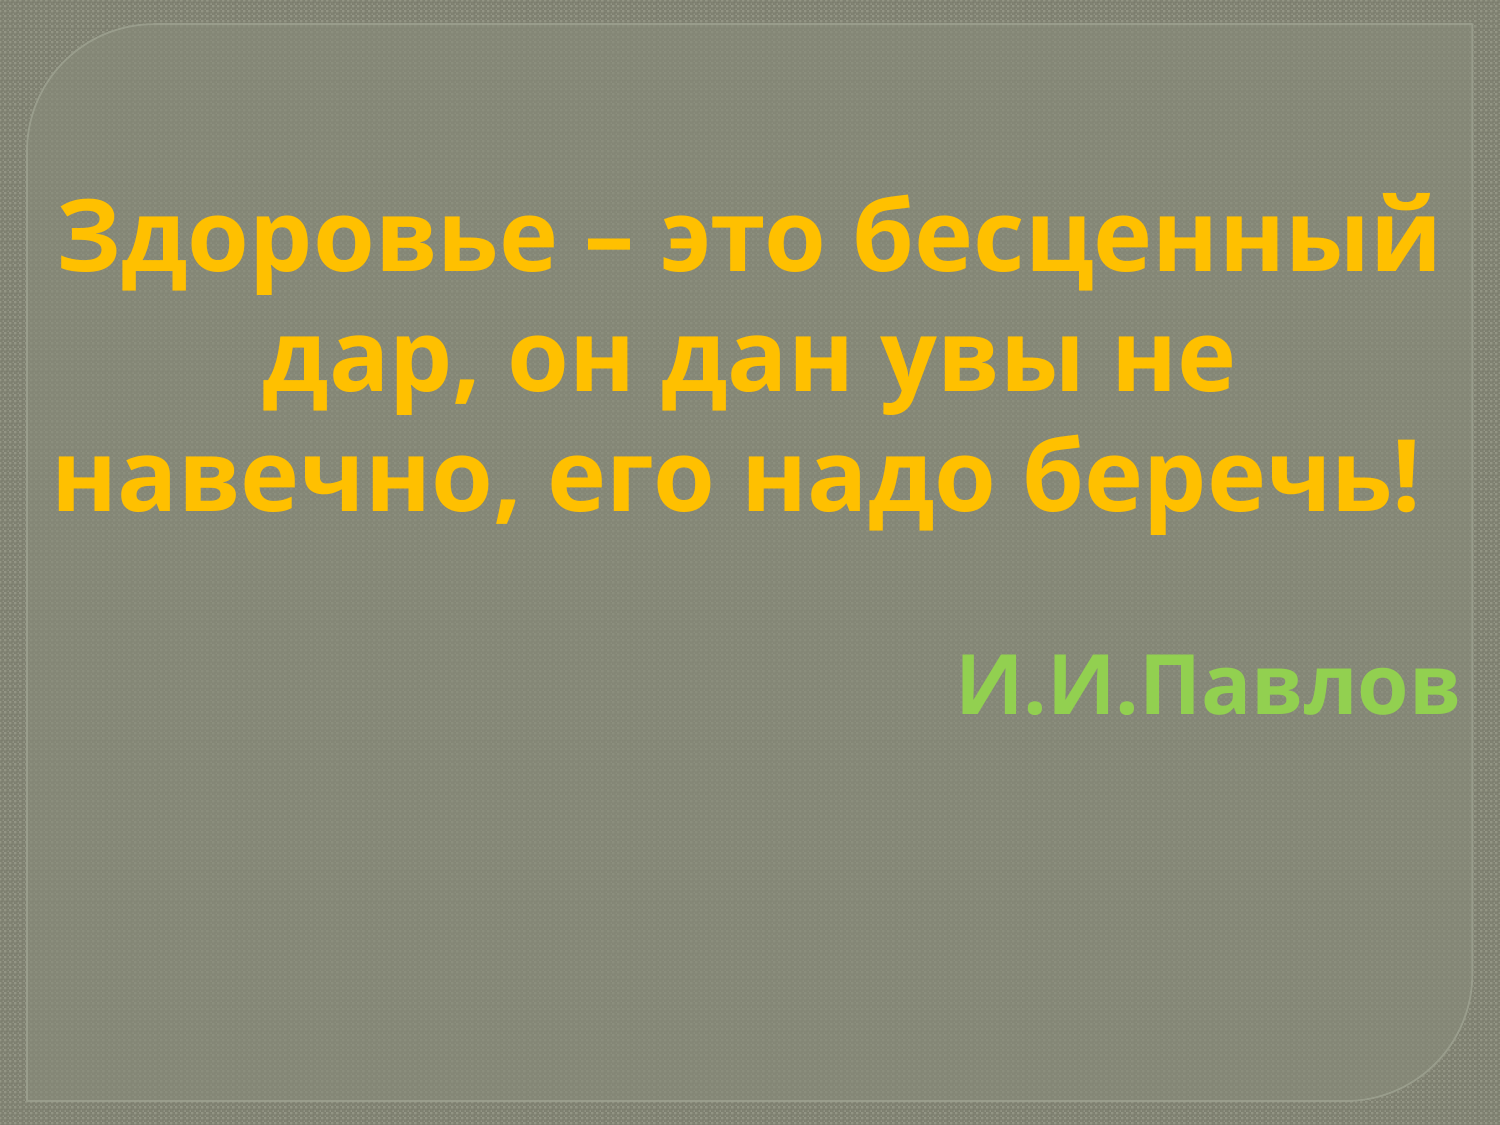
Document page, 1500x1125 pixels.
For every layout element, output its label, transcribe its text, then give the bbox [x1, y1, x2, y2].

text_box Здоровье – это бесценный дар, он дан увы не навечно, его надо беречь! И.И.Павлов [23, 164, 1477, 739]
